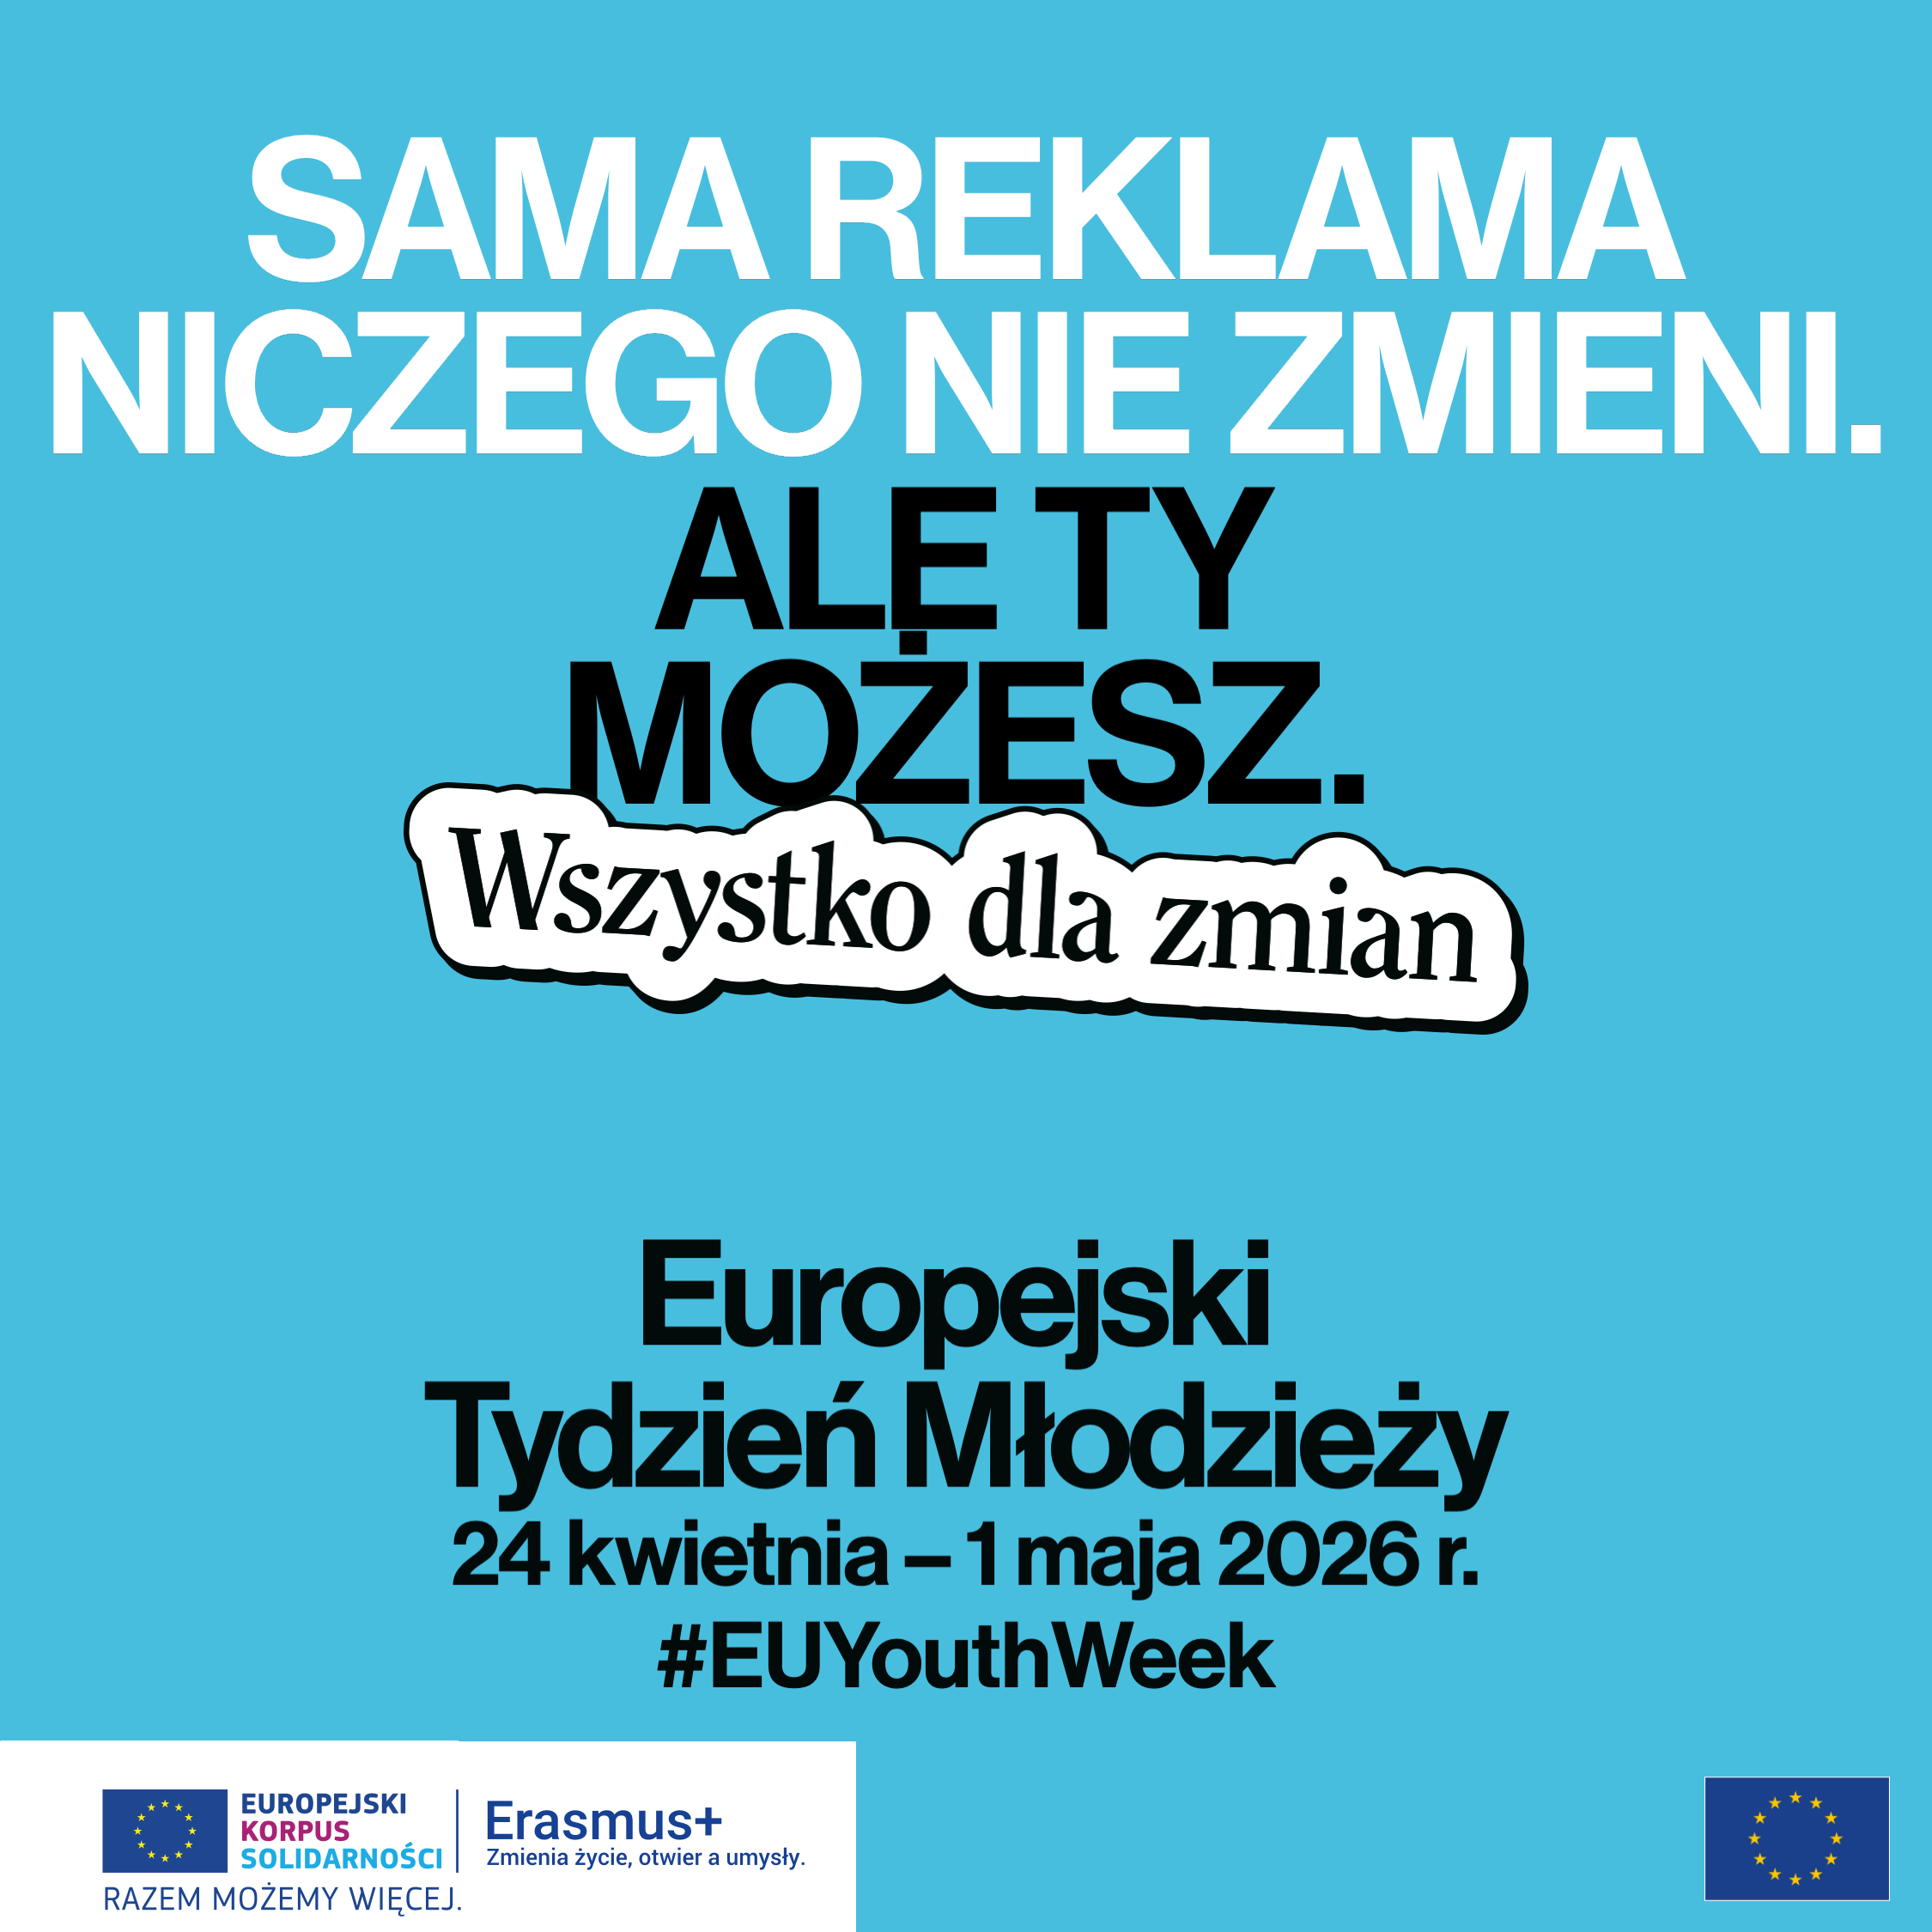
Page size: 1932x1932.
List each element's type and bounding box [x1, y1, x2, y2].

picture [422, 1218, 1510, 1710]
picture [0, 1741, 856, 1932]
picture [1704, 1776, 1891, 1901]
picture [14, 109, 1918, 1035]
